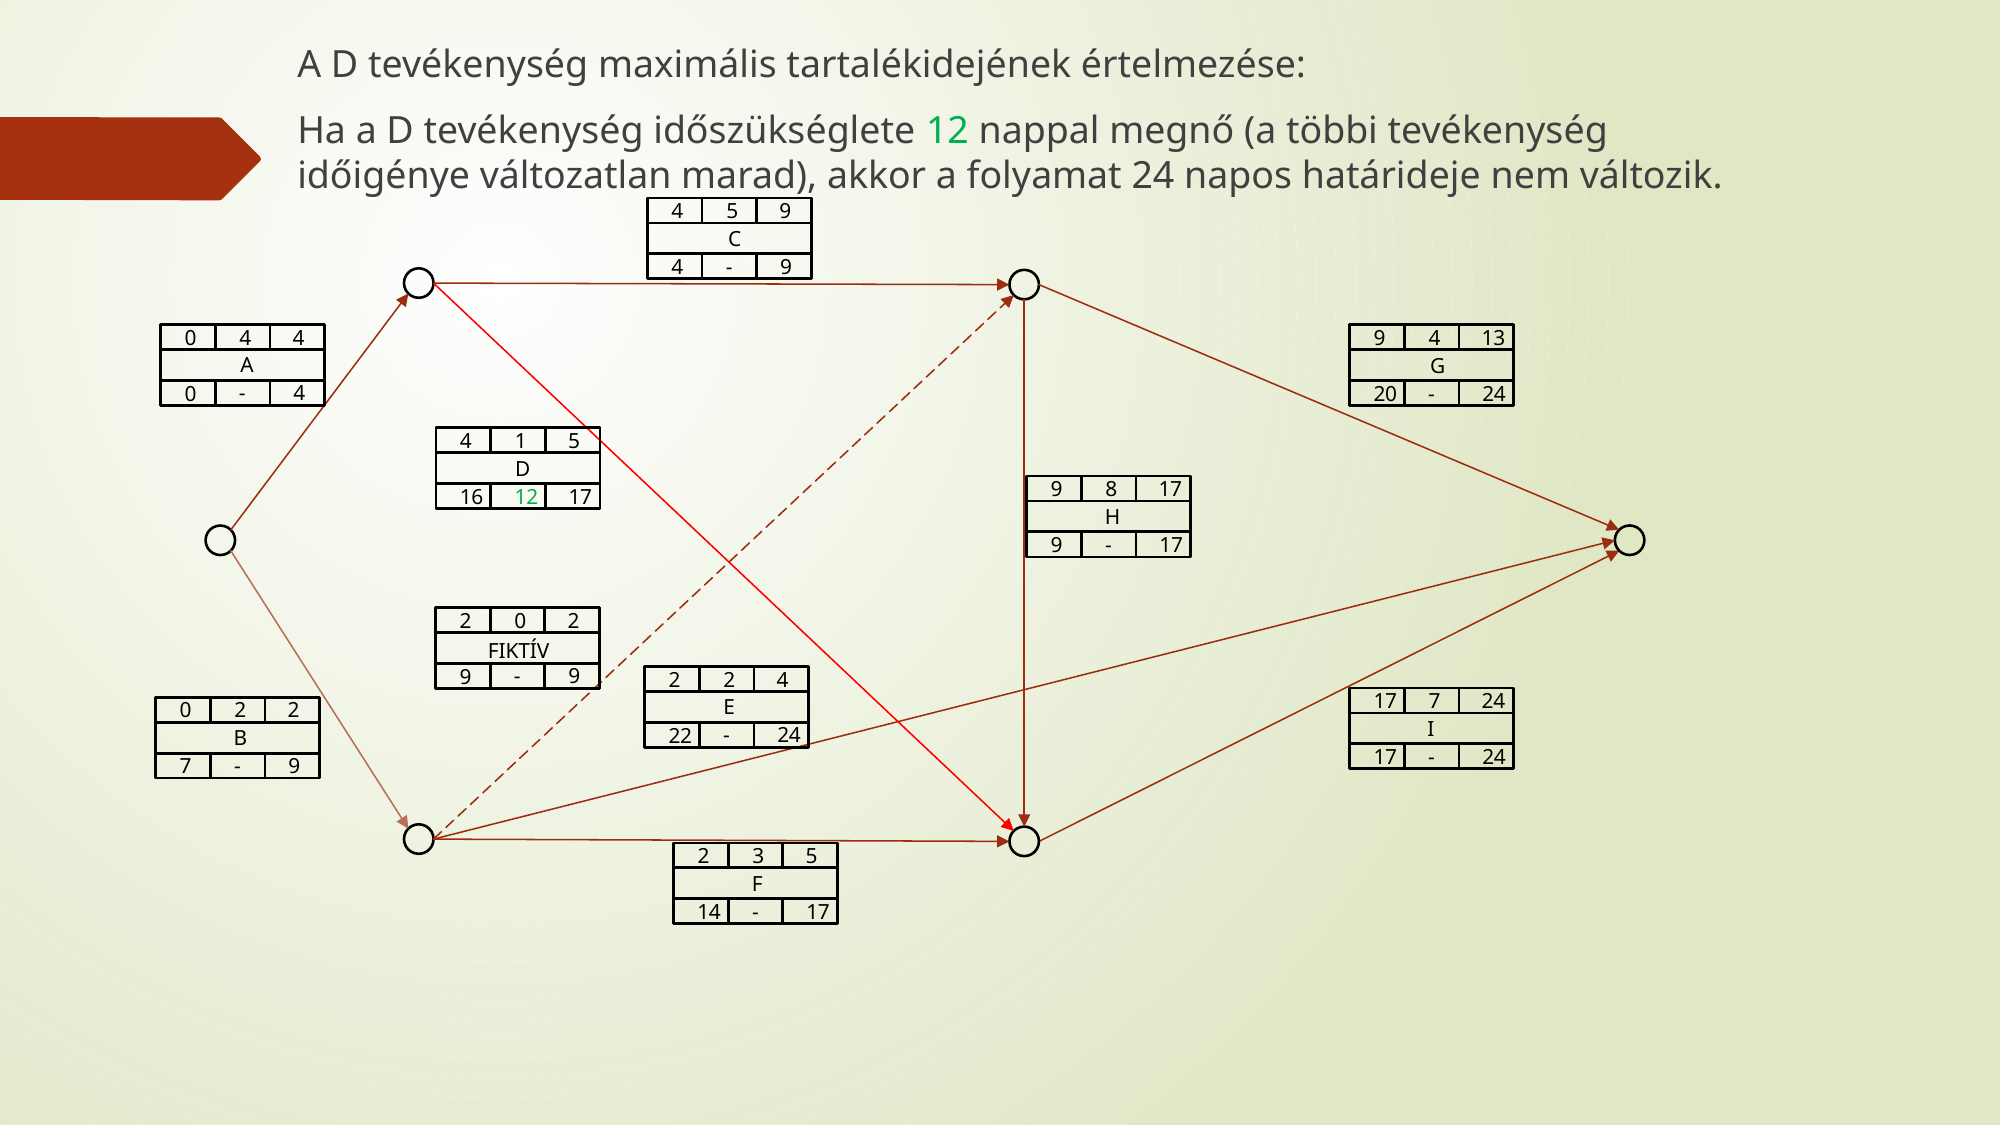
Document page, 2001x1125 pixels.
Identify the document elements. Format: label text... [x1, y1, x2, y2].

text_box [647, 189, 812, 287]
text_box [435, 599, 600, 697]
text_box A D tevékenység maximális tartalékidejének értelmezése: Ha a D tevékenység időszükséglete 12 nappal megnő (a többi tevékenység időigénye változatlan marad), akkor a folyamat 24 napos határideje nem változik. [282, 32, 1745, 209]
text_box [155, 689, 320, 787]
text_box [644, 658, 817, 756]
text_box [230, 550, 409, 829]
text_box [160, 316, 325, 414]
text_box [435, 419, 608, 517]
text_box [1613, 524, 1646, 557]
text_box [402, 823, 432, 856]
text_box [1018, 539, 1616, 840]
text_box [1349, 316, 1522, 414]
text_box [1038, 284, 1620, 530]
text_box [204, 524, 237, 557]
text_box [1349, 679, 1522, 777]
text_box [1026, 468, 1199, 566]
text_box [673, 834, 845, 932]
text_box [1010, 848, 1038, 858]
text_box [230, 293, 409, 530]
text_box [433, 282, 1015, 832]
text_box [402, 266, 435, 300]
text_box [1008, 268, 1041, 301]
